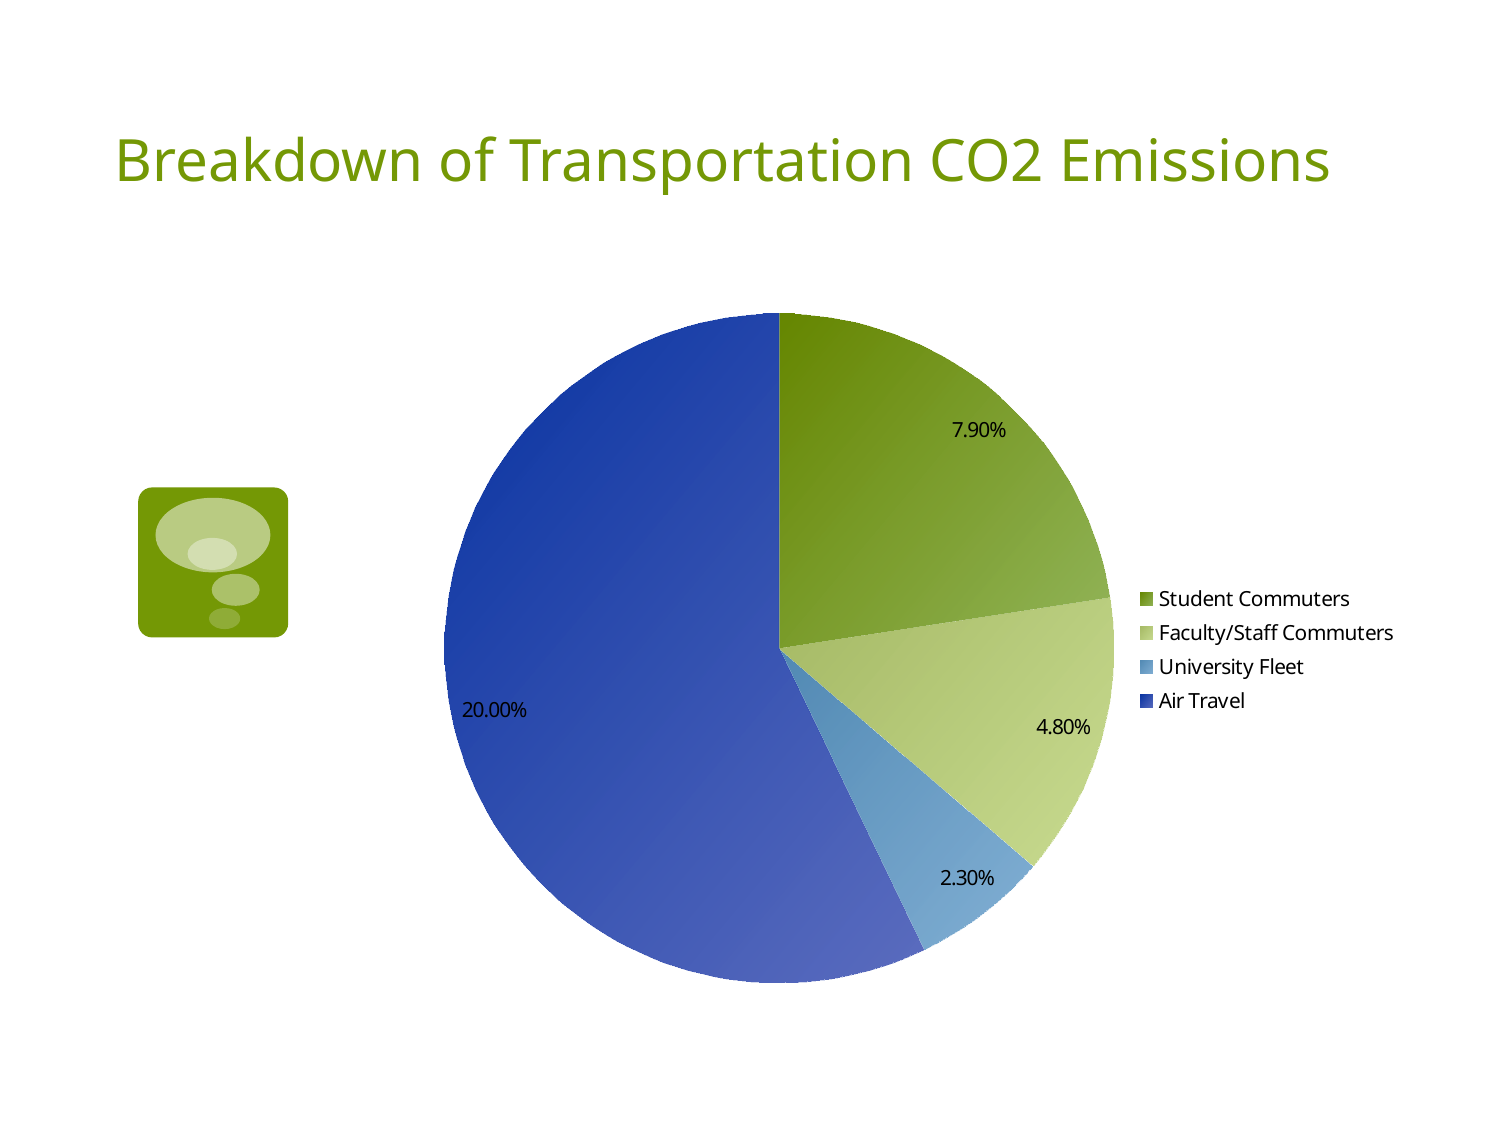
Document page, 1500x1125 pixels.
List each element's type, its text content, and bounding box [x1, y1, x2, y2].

title Breakdown of Transportation CO2 Emissions [99, 174, 1413, 271]
chart [424, 224, 1413, 1076]
